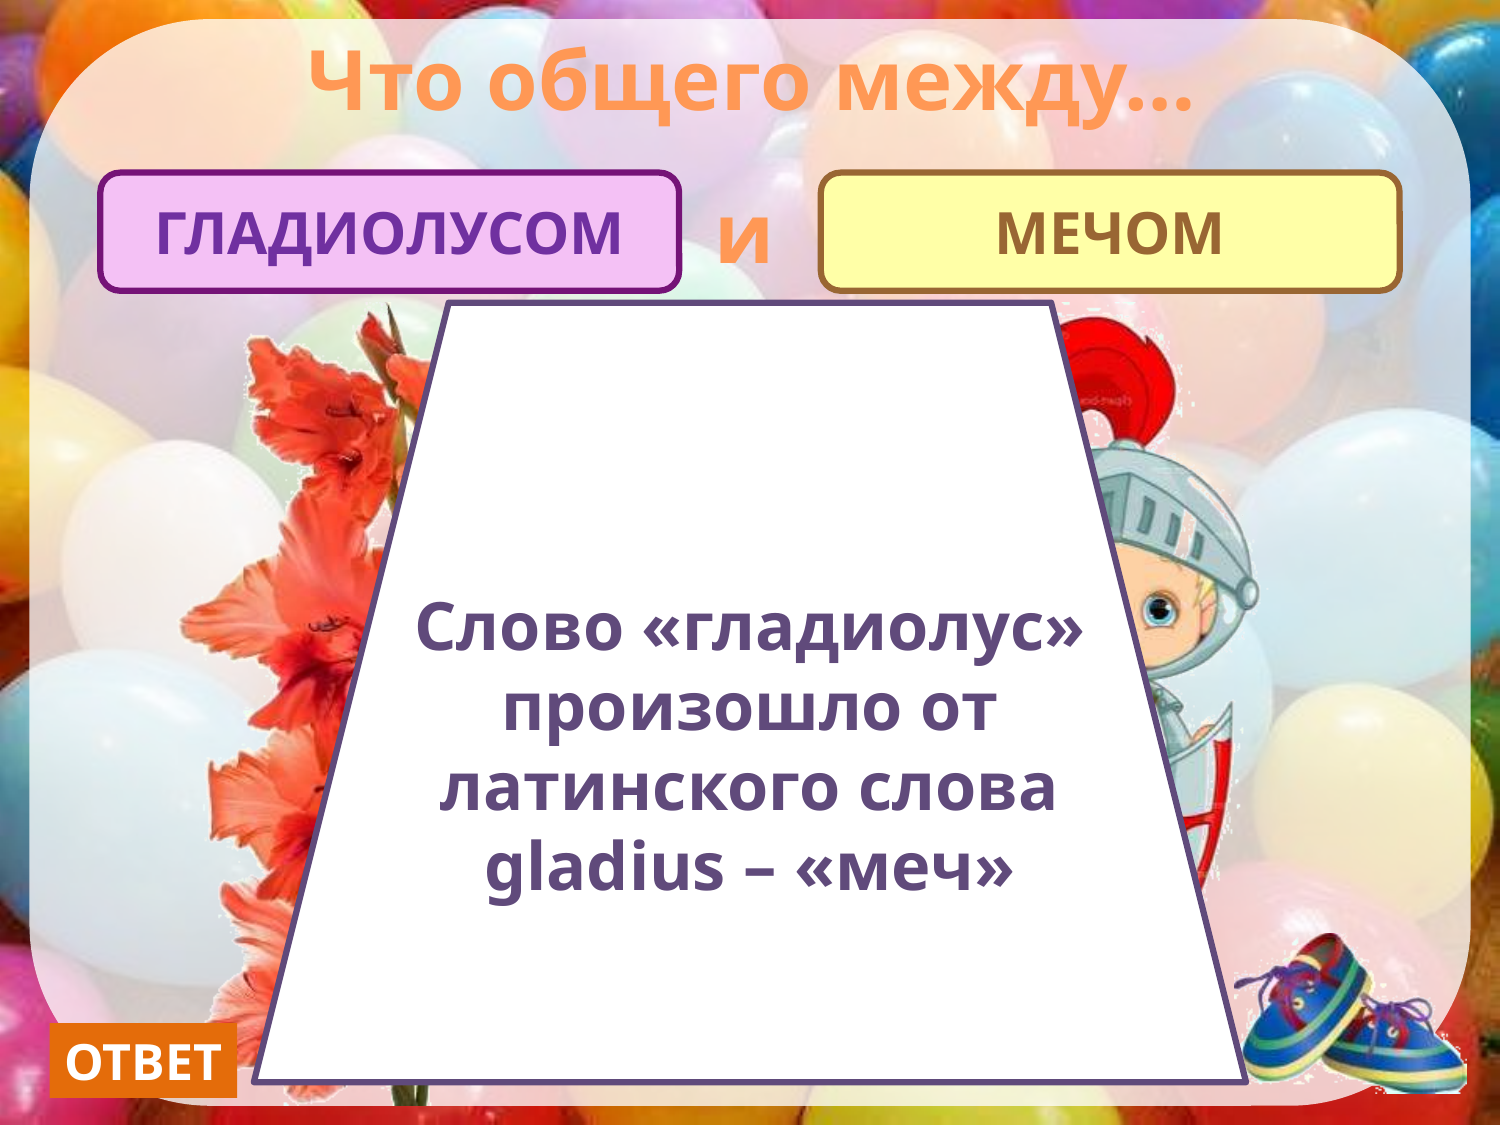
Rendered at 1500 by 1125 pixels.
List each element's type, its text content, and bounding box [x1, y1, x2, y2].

text_box и [699, 172, 790, 288]
text_box ГЛАДИОЛУСОМ [98, 170, 682, 293]
text_box МЕЧОМ [818, 170, 1402, 293]
text_box Что общего между… [292, 19, 1212, 135]
text_box Слово «гладиолус» произошло от латинского слова gladius – «меч» [693, 300, 1052, 1085]
text_box ОТВЕТ [49, 1023, 118, 1098]
picture [0, 0, 1500, 1125]
